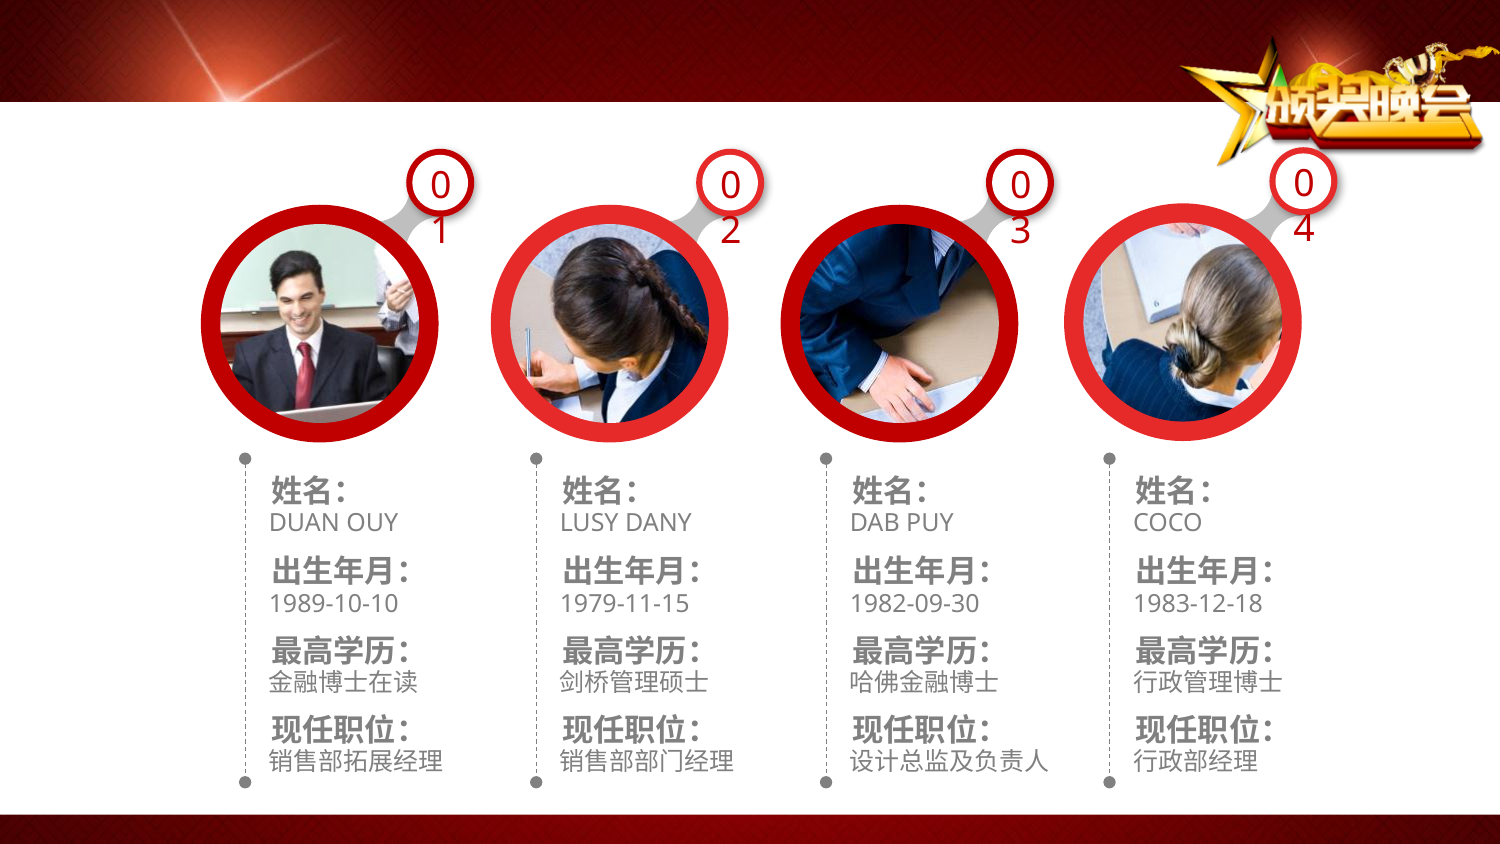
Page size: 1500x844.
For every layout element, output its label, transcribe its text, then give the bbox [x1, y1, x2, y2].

text_box [798, 223, 1000, 424]
picture [0, 815, 1500, 844]
text_box 姓名： [837, 463, 986, 498]
text_box 最高学历： [547, 623, 727, 659]
text_box 1982-09-30 [834, 579, 1048, 615]
text_box LUSY DANY [545, 498, 758, 534]
text_box 出生年月： [256, 544, 436, 579]
text_box 现任职位： [547, 703, 727, 738]
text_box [1250, 147, 1338, 243]
text_box 现任职位： [837, 703, 1017, 738]
text_box 销售部拓展经理 [253, 738, 467, 774]
text_box 哈佛金融博士 [834, 659, 1048, 695]
text_box [1063, 202, 1303, 443]
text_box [966, 148, 1054, 244]
text_box DAB PUY [834, 498, 1048, 534]
text_box COCO [1118, 498, 1331, 534]
text_box [509, 223, 710, 424]
text_box 现任职位： [1120, 703, 1300, 738]
text_box 姓名： [1120, 463, 1269, 498]
text_box 最高学历： [1120, 623, 1300, 659]
text_box 1989-10-10 [253, 579, 467, 615]
text_box 出生年月： [1120, 544, 1300, 579]
text_box 1979-11-15 [545, 579, 758, 615]
picture [0, 0, 1500, 169]
text_box [199, 203, 440, 444]
text_box [779, 203, 1020, 444]
text_box DUAN OUY [253, 498, 467, 534]
text_box 金融博士在读 [253, 659, 467, 695]
text_box 姓名： [547, 463, 696, 498]
text_box [1082, 221, 1284, 423]
text_box [489, 203, 730, 444]
text_box 剑桥管理硕士 [545, 659, 758, 695]
text_box 出生年月： [547, 544, 727, 579]
text_box 出生年月： [837, 544, 1017, 579]
text_box 1983-12-18 [1118, 579, 1331, 615]
text_box 现任职位： [256, 703, 436, 738]
text_box 最高学历： [256, 623, 436, 659]
text_box 设计总监及负责人 [834, 738, 1066, 774]
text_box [676, 148, 765, 244]
text_box 姓名： [256, 463, 405, 498]
text_box [219, 223, 421, 424]
text_box 最高学历： [837, 623, 1017, 659]
text_box 行政管理博士 [1118, 659, 1331, 695]
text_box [386, 148, 475, 244]
text_box 行政部经理 [1118, 738, 1331, 774]
text_box 销售部部门经理 [545, 738, 758, 774]
